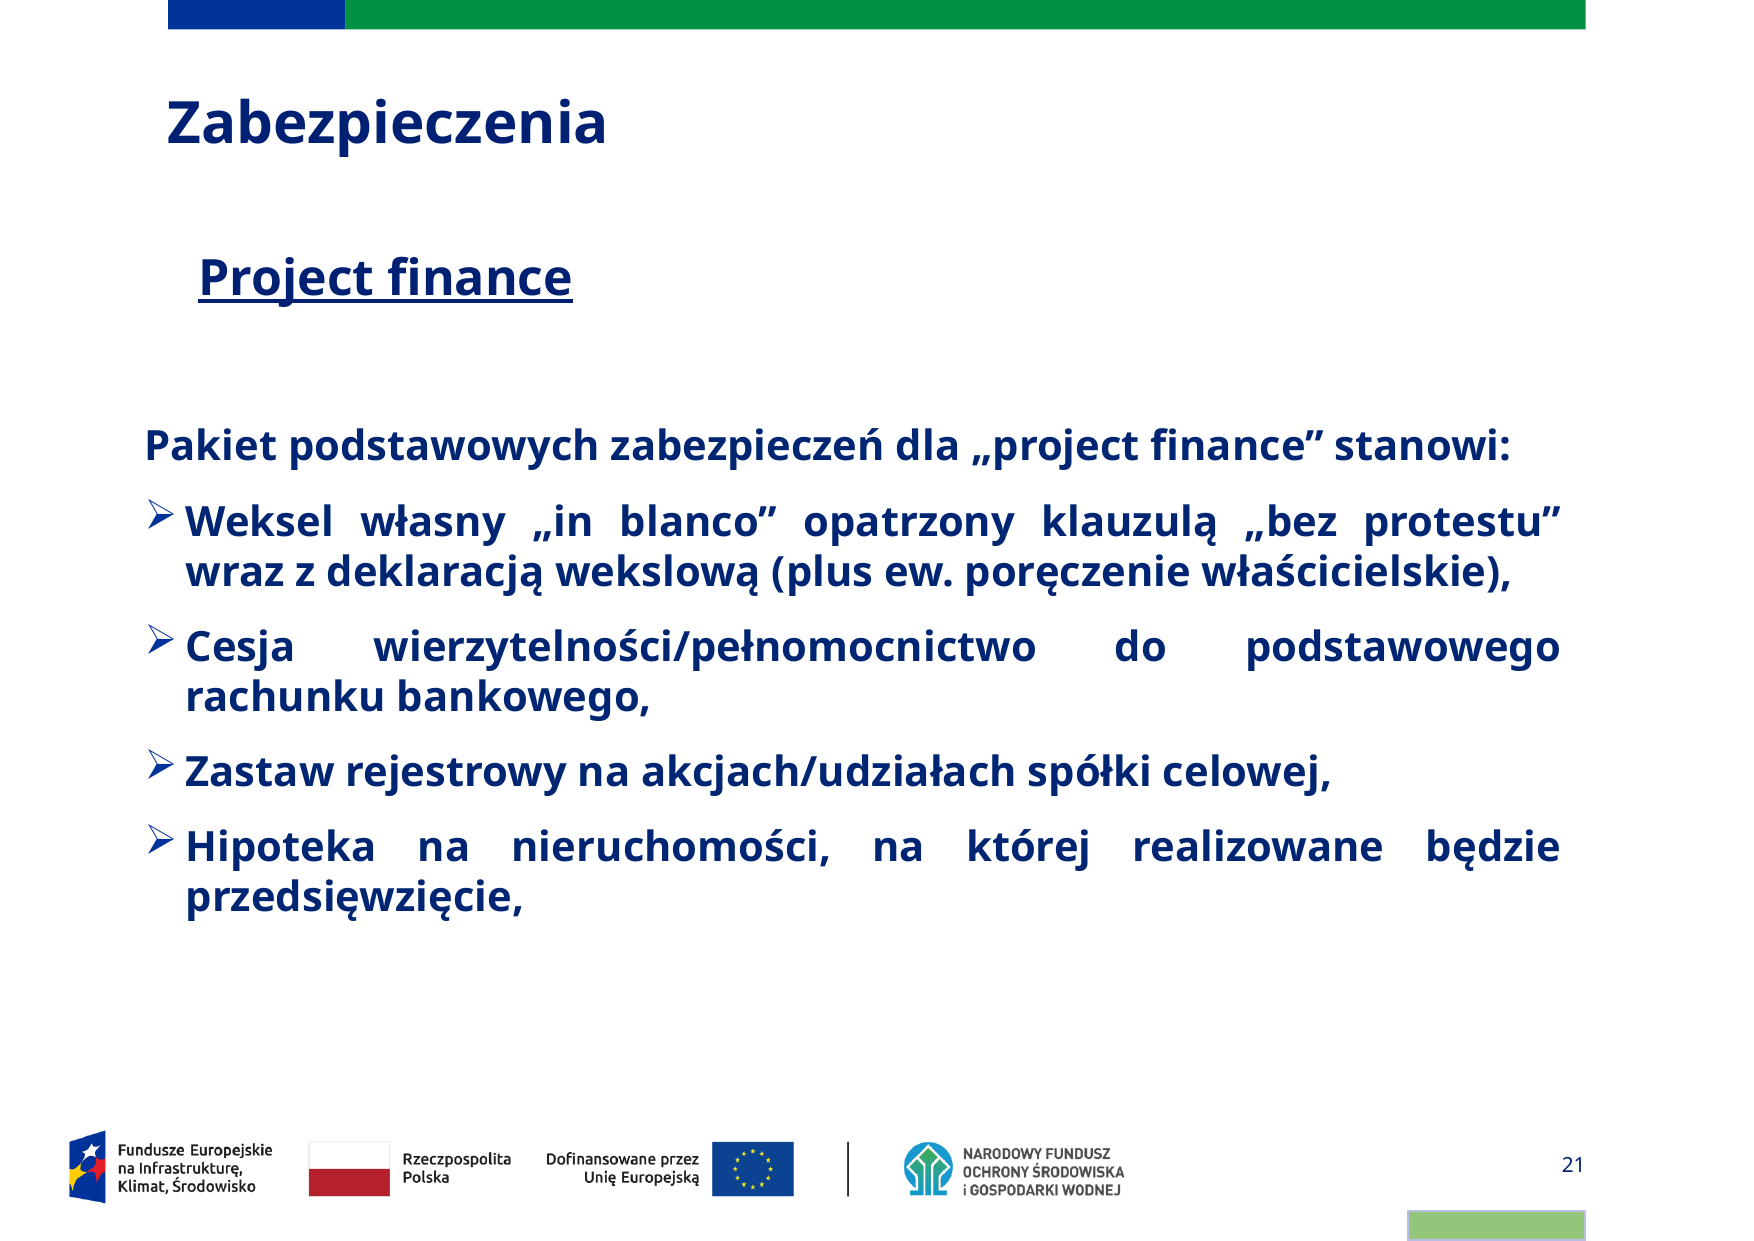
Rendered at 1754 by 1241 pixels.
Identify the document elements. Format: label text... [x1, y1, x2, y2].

slide_number 21 [1408, 1151, 1586, 1181]
list Pakiet podstawowych zabezpieczeń dla „project finance” stanowi: Weksel własny „in blanco” opatrzony klauzulą „bez protestu” wraz z deklaracją wekslową (plus ew. poręczenie właścicielskie), Cesja wierzytelności/pełnomocnictwo do podstawowego rachunku bankowego, Zastaw rejestrowy na akcjach/udziałach spółki celowej, Hipoteka na nieruchomości, na której realizowane będzie przedsięwzięcie, [144, 419, 1562, 957]
title Zabezpieczenia Project finance [167, 80, 1586, 349]
picture [49, 1112, 1143, 1221]
